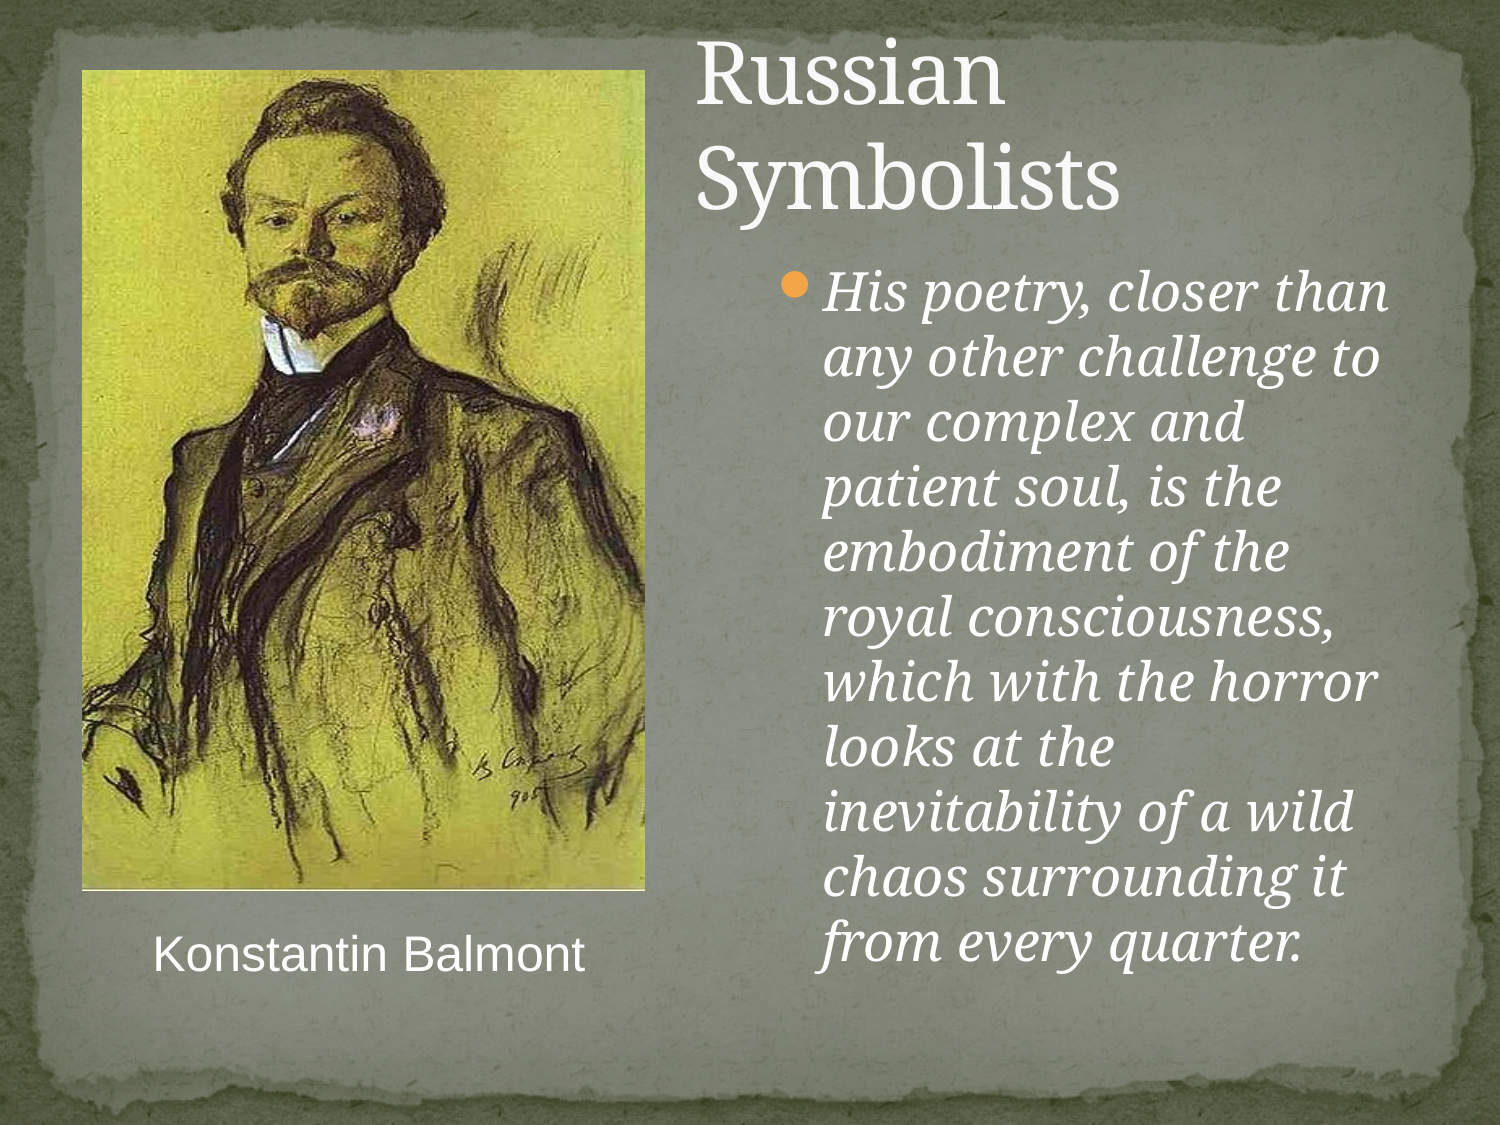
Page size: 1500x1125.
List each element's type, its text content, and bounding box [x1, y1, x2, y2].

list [83, 72, 645, 891]
title Russian Symbolists [679, 24, 1425, 235]
list His poetry, closer than any other challenge to our complex and patient soul, is the embodiment of the royal consciousness, which with the horror looks at the inevitability of a wild chaos surrounding it from every quarter. [762, 249, 1429, 1001]
text_box Konstantin Balmont [70, 913, 668, 989]
